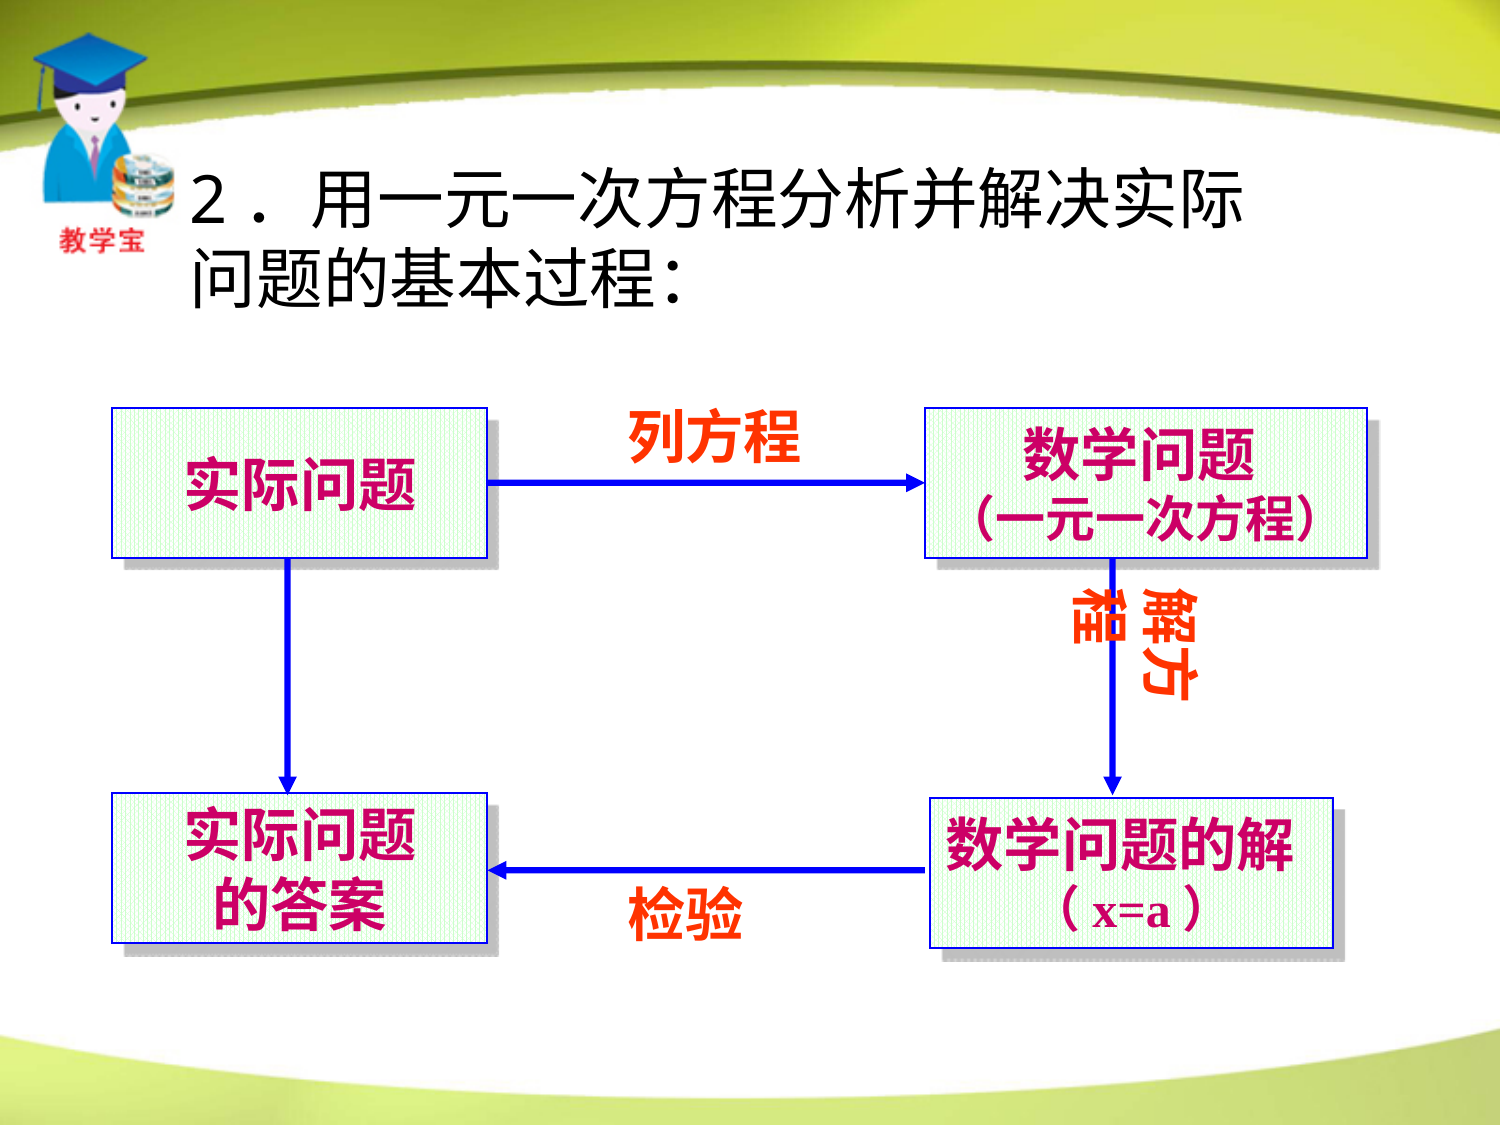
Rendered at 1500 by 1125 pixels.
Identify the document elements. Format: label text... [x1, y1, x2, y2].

text_box 检验 [612, 870, 838, 955]
picture [0, 0, 1500, 1125]
text_box 数学问题的解 （x=a） [929, 797, 1334, 948]
text_box 2．用一元一次方程分析并解决实际问题的基本过程： [174, 149, 1300, 325]
text_box 实际问题 的答案 [112, 792, 488, 943]
text_box 解方程 [1089, 572, 1214, 768]
text_box [487, 476, 925, 490]
text_box 实际问题 [112, 407, 488, 558]
text_box 列方程 [612, 392, 838, 478]
text_box [487, 864, 612, 877]
text_box [281, 557, 294, 796]
text_box 数学问题 （一元一次方程） [924, 407, 1367, 558]
text_box [1106, 768, 1119, 796]
